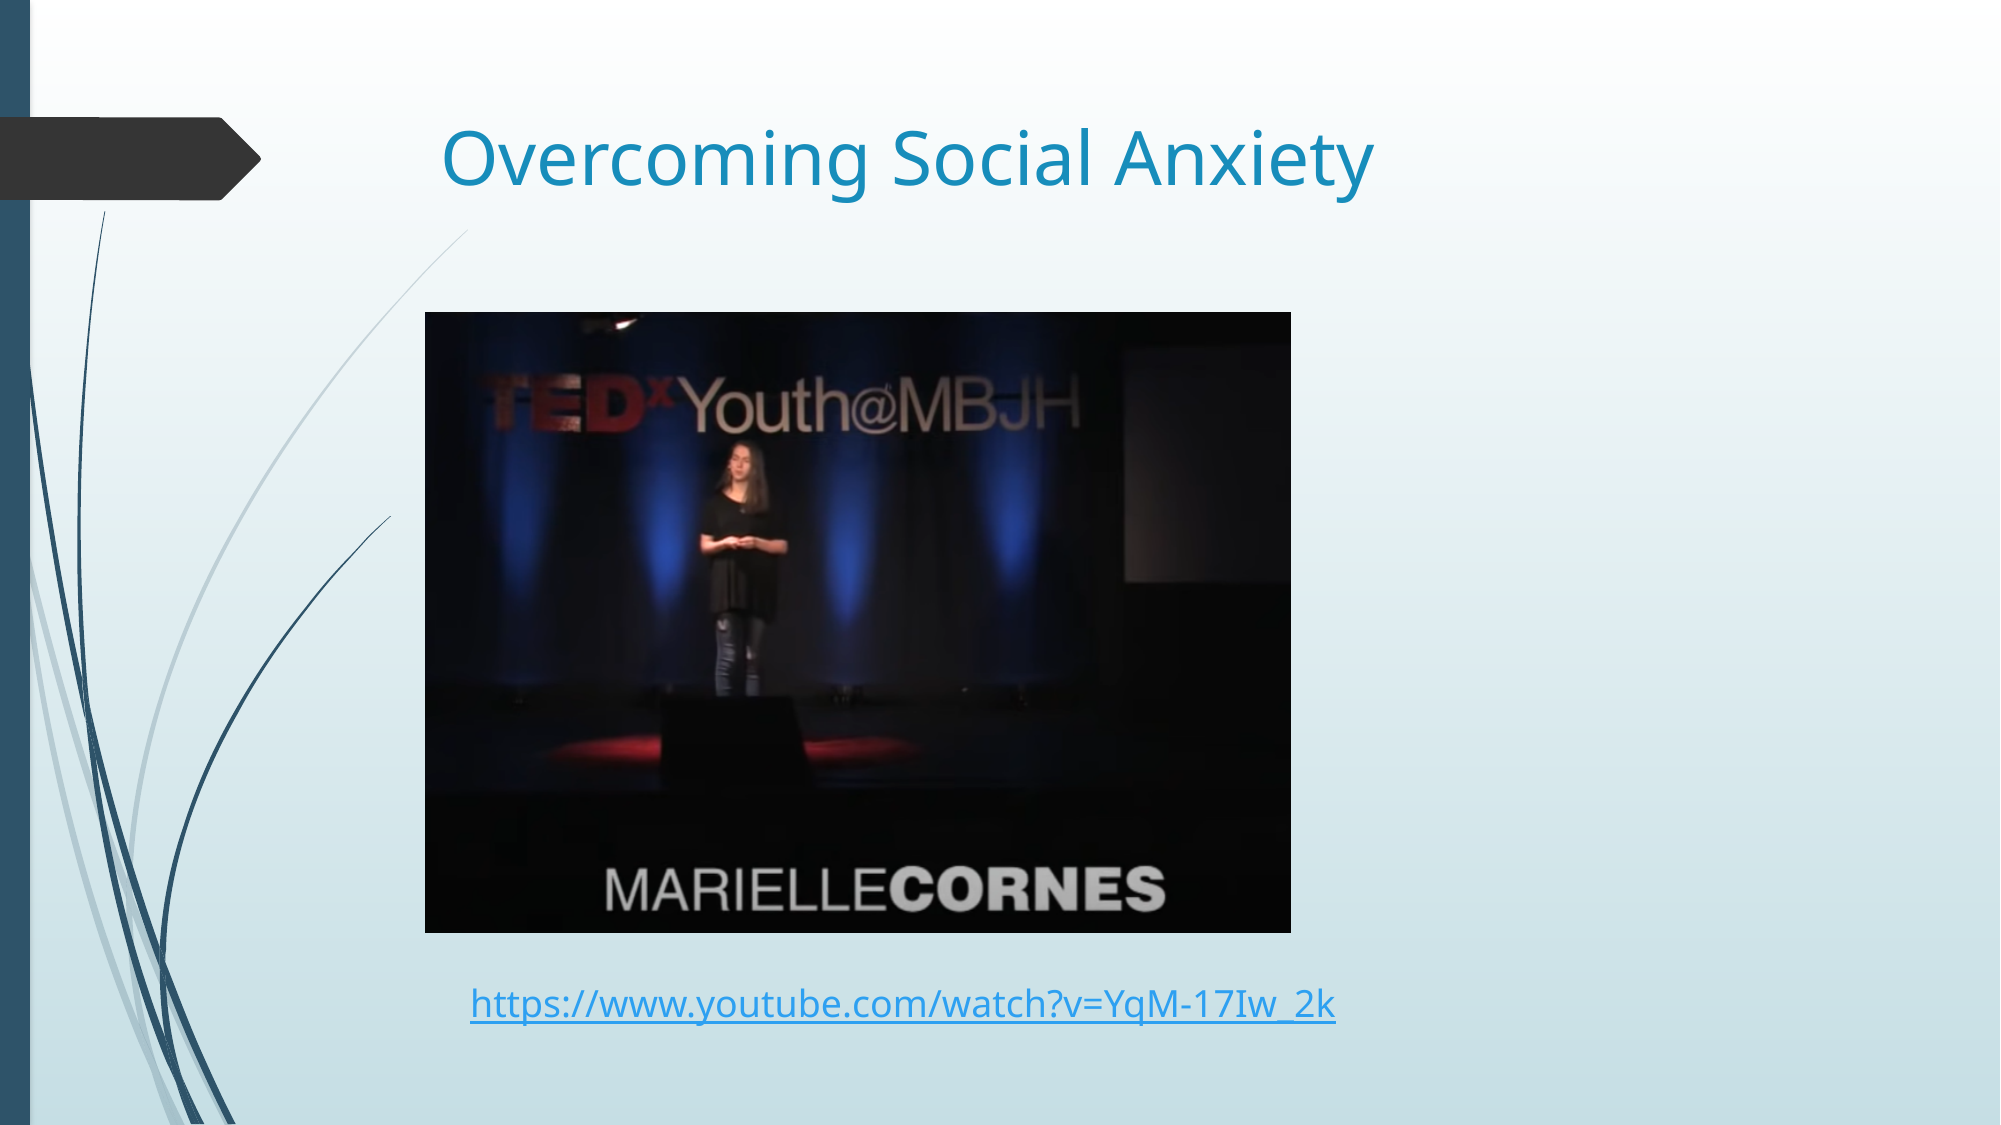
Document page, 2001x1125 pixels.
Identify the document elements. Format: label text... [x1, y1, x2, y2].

title Overcoming Social Anxiety [425, 102, 1888, 313]
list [425, 312, 1292, 933]
text_box https://www.youtube.com/watch?v=YqM-17Iw_2k [455, 973, 1351, 1084]
